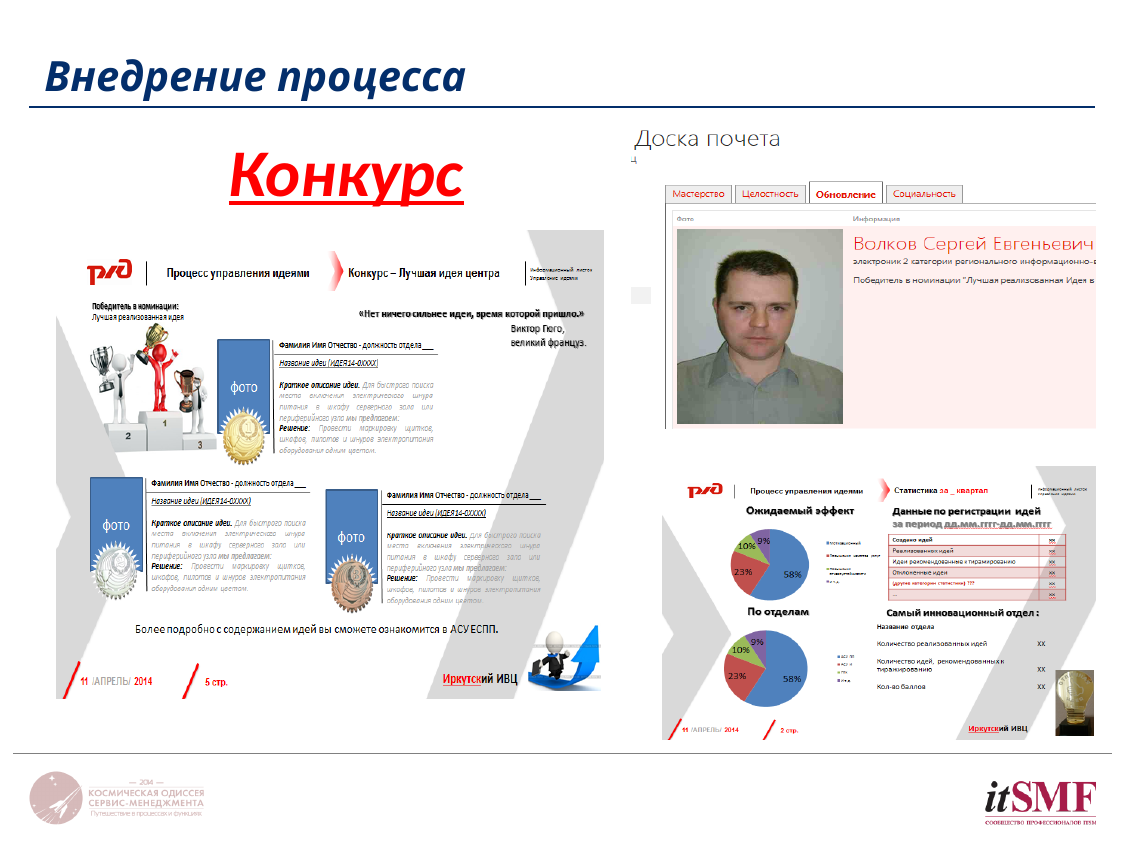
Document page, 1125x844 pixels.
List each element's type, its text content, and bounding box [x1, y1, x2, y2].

picture [662, 466, 1096, 740]
picture [985, 781, 1096, 825]
picture [631, 121, 1096, 429]
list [55, 230, 604, 699]
text_box Конкурс [198, 122, 495, 217]
title Внедрение процесса [29, 33, 1096, 115]
